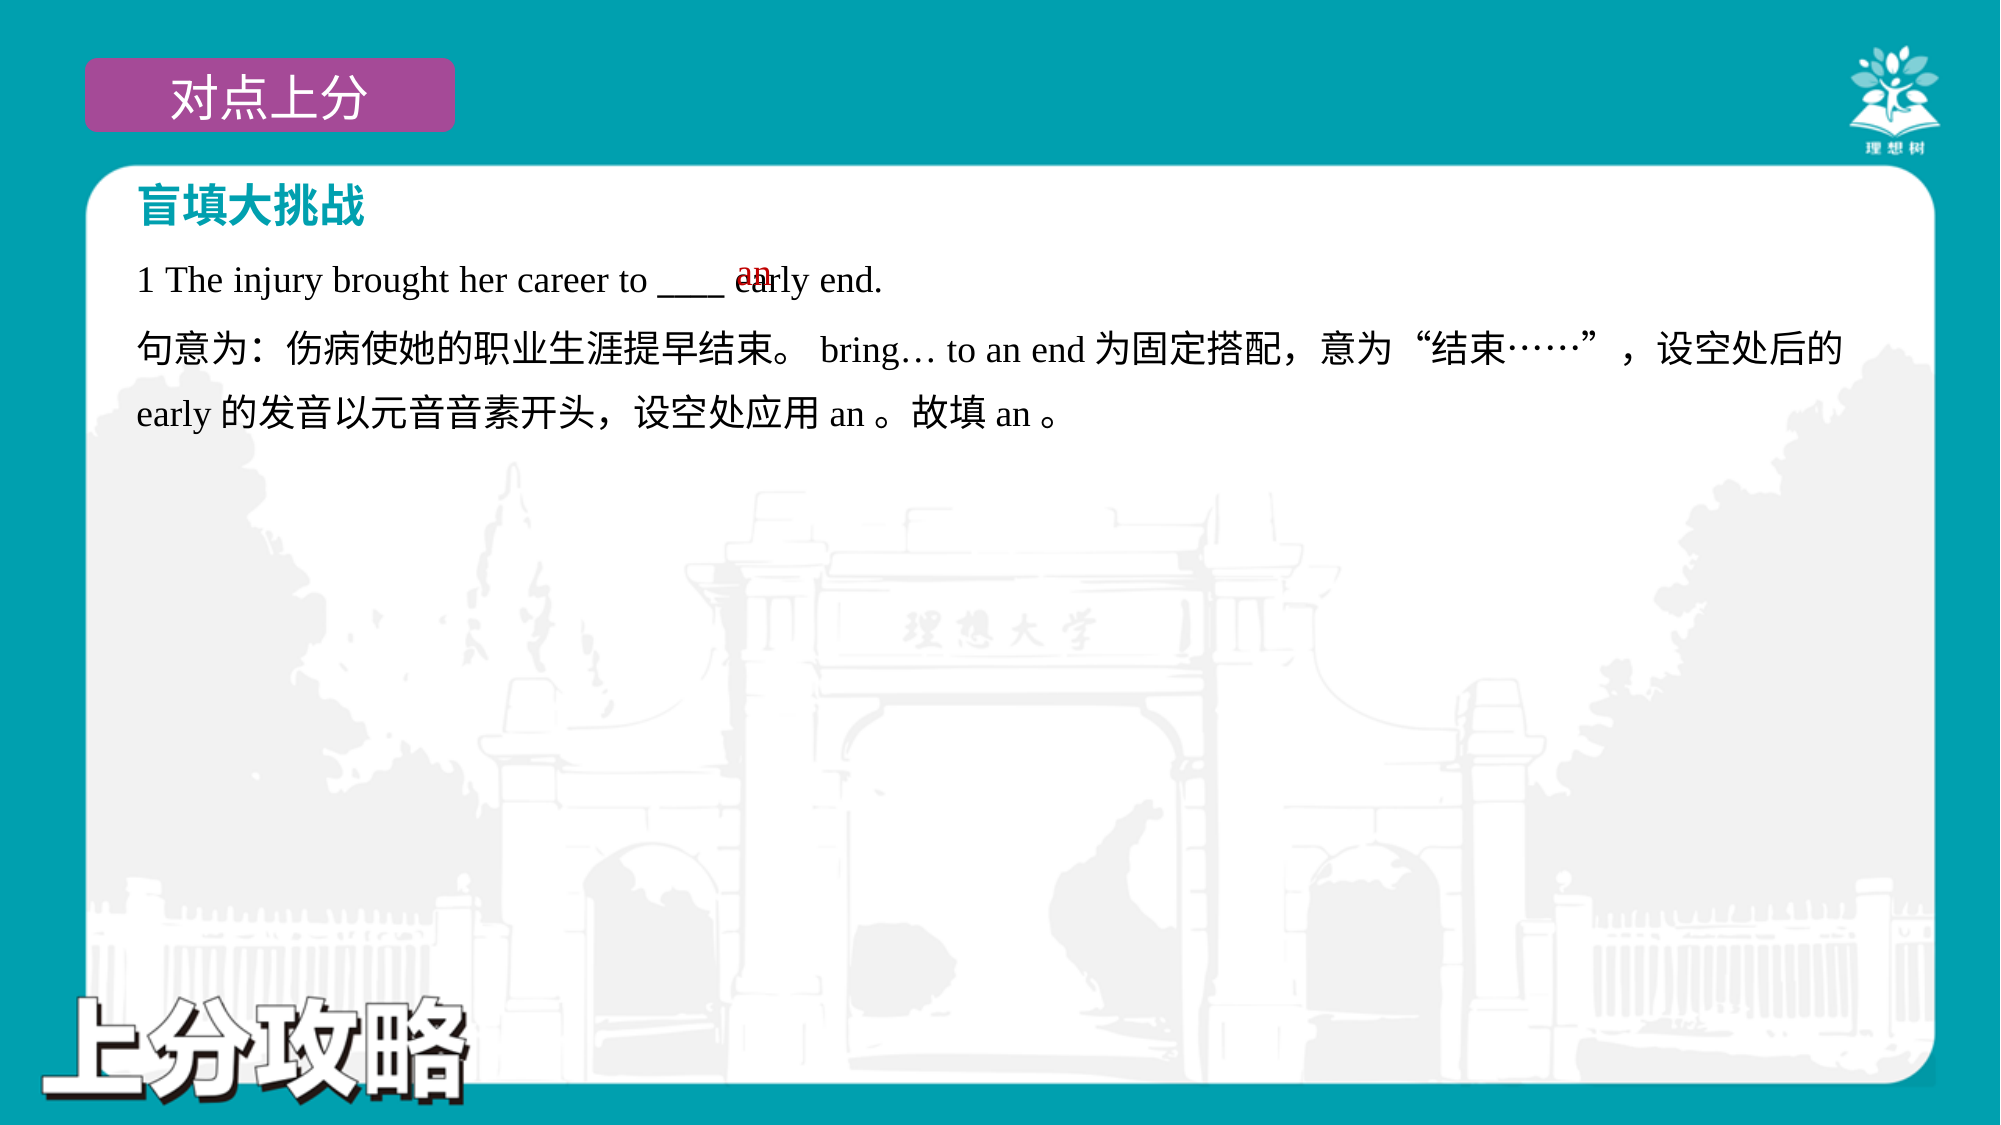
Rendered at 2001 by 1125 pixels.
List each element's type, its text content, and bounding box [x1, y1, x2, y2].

picture [0, 0, 2000, 1125]
text_box 句意为：伤病使她的职业生涯提早结束。bring… to an end为固定搭配，意为“结束……”，设空处后的 early的发音以元音音素开头，设空处应用an。故填an。 [136, 300, 1865, 428]
text_box 盲填大挑战 [136, 176, 1865, 232]
text_box an [722, 226, 786, 287]
text_box 1 The injury brought her career to ____ early end. [136, 233, 1865, 293]
